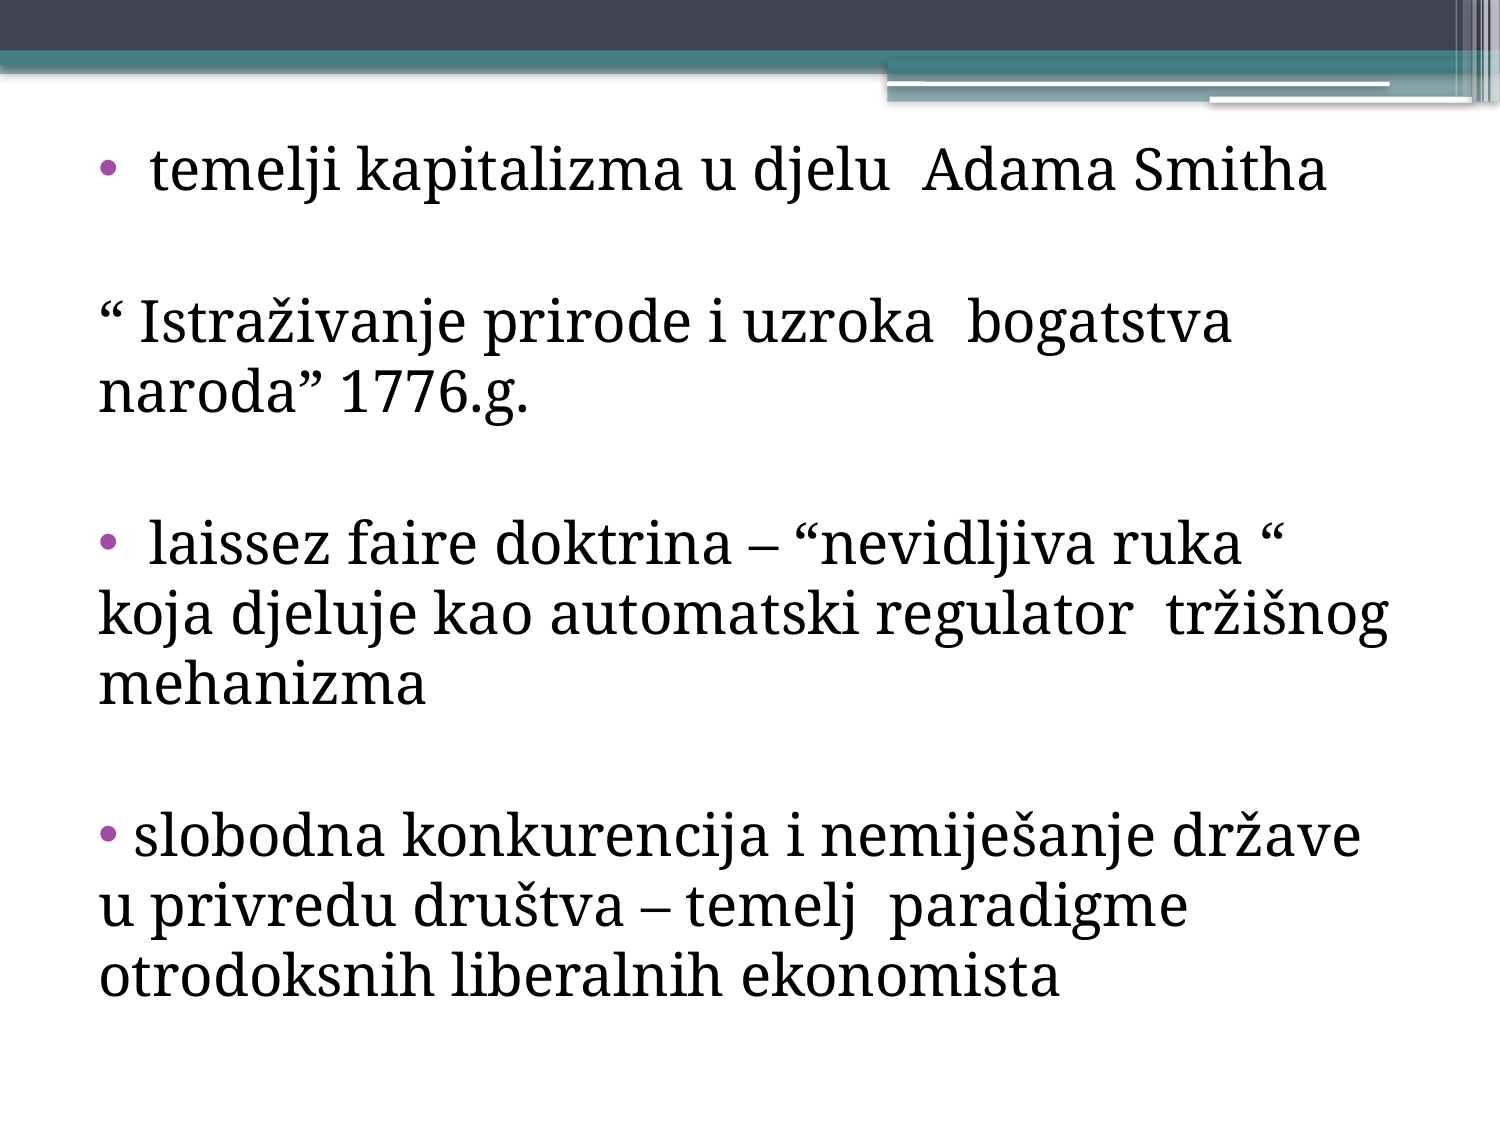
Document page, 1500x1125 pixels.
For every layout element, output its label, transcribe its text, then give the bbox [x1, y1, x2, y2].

list temelji kapitalizma u djelu Adama Smitha “ Istraživanje prirode i uzroka bogatstva naroda” 1776.g. laissez faire doktrina – “nevidljiva ruka “ koja djeluje kao automatski regulator tržišnog mehanizma slobodna konkurencija i nemiješanje države u privredu društva – temelj paradigme otrodoksnih liberalnih ekonomista [82, 58, 1407, 1043]
